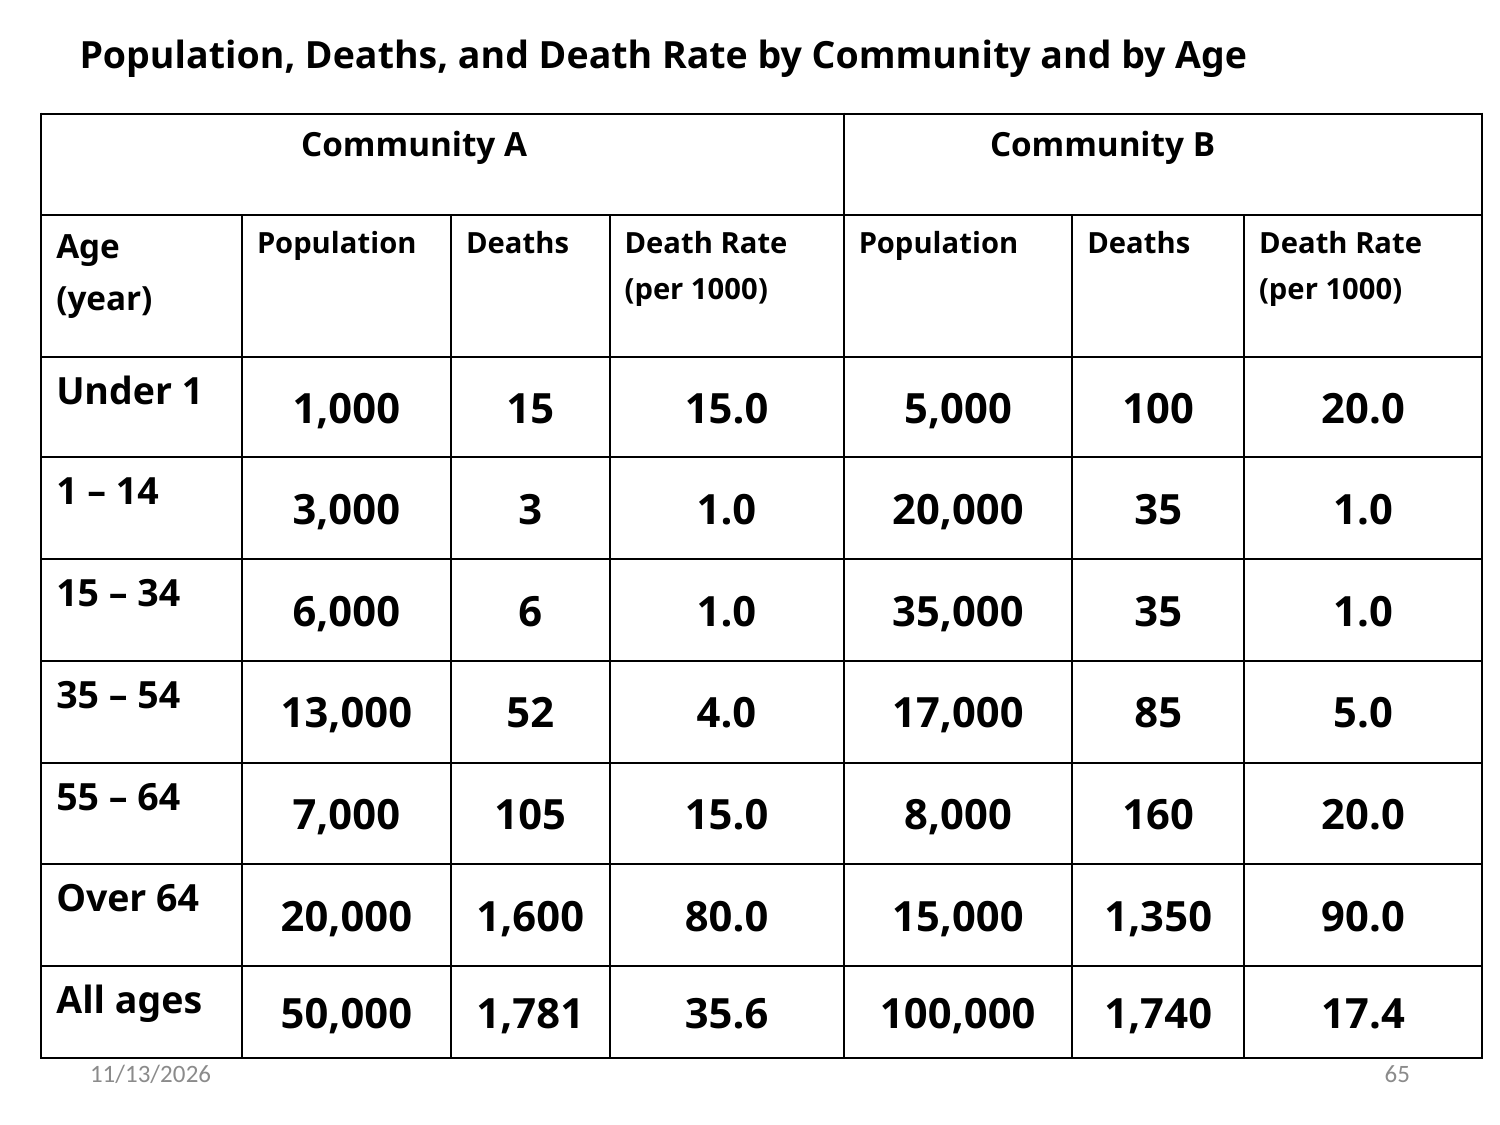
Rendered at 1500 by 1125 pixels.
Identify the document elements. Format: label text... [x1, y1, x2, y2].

table_cell Deaths [452, 216, 609, 356]
table_cell 15.0 [611, 764, 843, 863]
table_cell 1,781 [452, 967, 609, 1057]
table_cell 105 [452, 764, 609, 863]
table_cell 15 – 34 [42, 560, 241, 660]
table_cell 1,350 [1073, 865, 1243, 965]
table_cell 5.0 [1245, 662, 1481, 762]
table_cell 20.0 [1245, 358, 1481, 456]
slide_number 65 [1074, 1059, 1425, 1103]
table_cell 90.0 [1245, 865, 1481, 965]
table_cell Death Rate (per 1000) [611, 216, 843, 356]
table_cell 35 – 54 [42, 662, 241, 762]
table_cell 1.0 [611, 560, 843, 660]
table_cell Over 64 [42, 865, 241, 965]
table_cell 6 [452, 560, 609, 660]
table_cell 35 [1073, 458, 1243, 558]
table_cell 17.4 [1245, 967, 1481, 1057]
table_cell 8,000 [845, 764, 1071, 863]
table_cell 160 [1073, 764, 1243, 863]
table_cell 50,000 [243, 967, 450, 1057]
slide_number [75, 1059, 425, 1103]
table_cell 85 [1073, 662, 1243, 762]
table_cell Population [845, 216, 1071, 356]
table_cell Deaths [1073, 216, 1243, 356]
table_cell Population [243, 216, 450, 356]
table_cell Under 1 [42, 358, 241, 456]
table_cell 100,000 [845, 967, 1071, 1057]
table_cell 1,000 [243, 358, 450, 456]
table_cell 20.0 [1245, 764, 1481, 863]
table_cell 52 [452, 662, 609, 762]
table_cell 35.6 [611, 967, 843, 1057]
table_cell 15.0 [611, 358, 843, 456]
table_cell 15,000 [845, 865, 1071, 965]
table_cell 6,000 [243, 560, 450, 660]
table_cell 35 [1073, 560, 1243, 660]
table_cell 4.0 [611, 662, 843, 762]
table_cell 100 [1073, 358, 1243, 456]
table_cell Death Rate (per 1000) [1245, 216, 1481, 356]
table_cell 1,740 [1073, 967, 1243, 1057]
table_cell 1,600 [452, 865, 609, 965]
table_cell 20,000 [845, 458, 1071, 558]
table_cell 3,000 [243, 458, 450, 558]
table_cell 80.0 [611, 865, 843, 965]
table_cell 3 [452, 458, 609, 558]
table_cell Age (year) [42, 216, 241, 356]
table_cell 17,000 [845, 662, 1071, 762]
table_cell 7,000 [243, 764, 450, 863]
table_cell 20,000 [243, 865, 450, 965]
table_cell 1 – 14 [42, 458, 241, 558]
table_cell 15 [452, 358, 609, 456]
table_cell 1.0 [611, 458, 843, 558]
table_header Community A [42, 115, 843, 214]
table_cell 5,000 [845, 358, 1071, 456]
text_box Population, Deaths, and Death Rate by Community and by Age [64, 23, 1412, 84]
table_cell 13,000 [243, 662, 450, 762]
table_cell All ages [42, 967, 241, 1057]
table_cell 55 – 64 [42, 764, 241, 863]
table_header Community B [845, 115, 1481, 214]
table_cell 35,000 [845, 560, 1071, 660]
table_cell 1.0 [1245, 458, 1481, 558]
table_cell 1.0 [1245, 560, 1481, 660]
